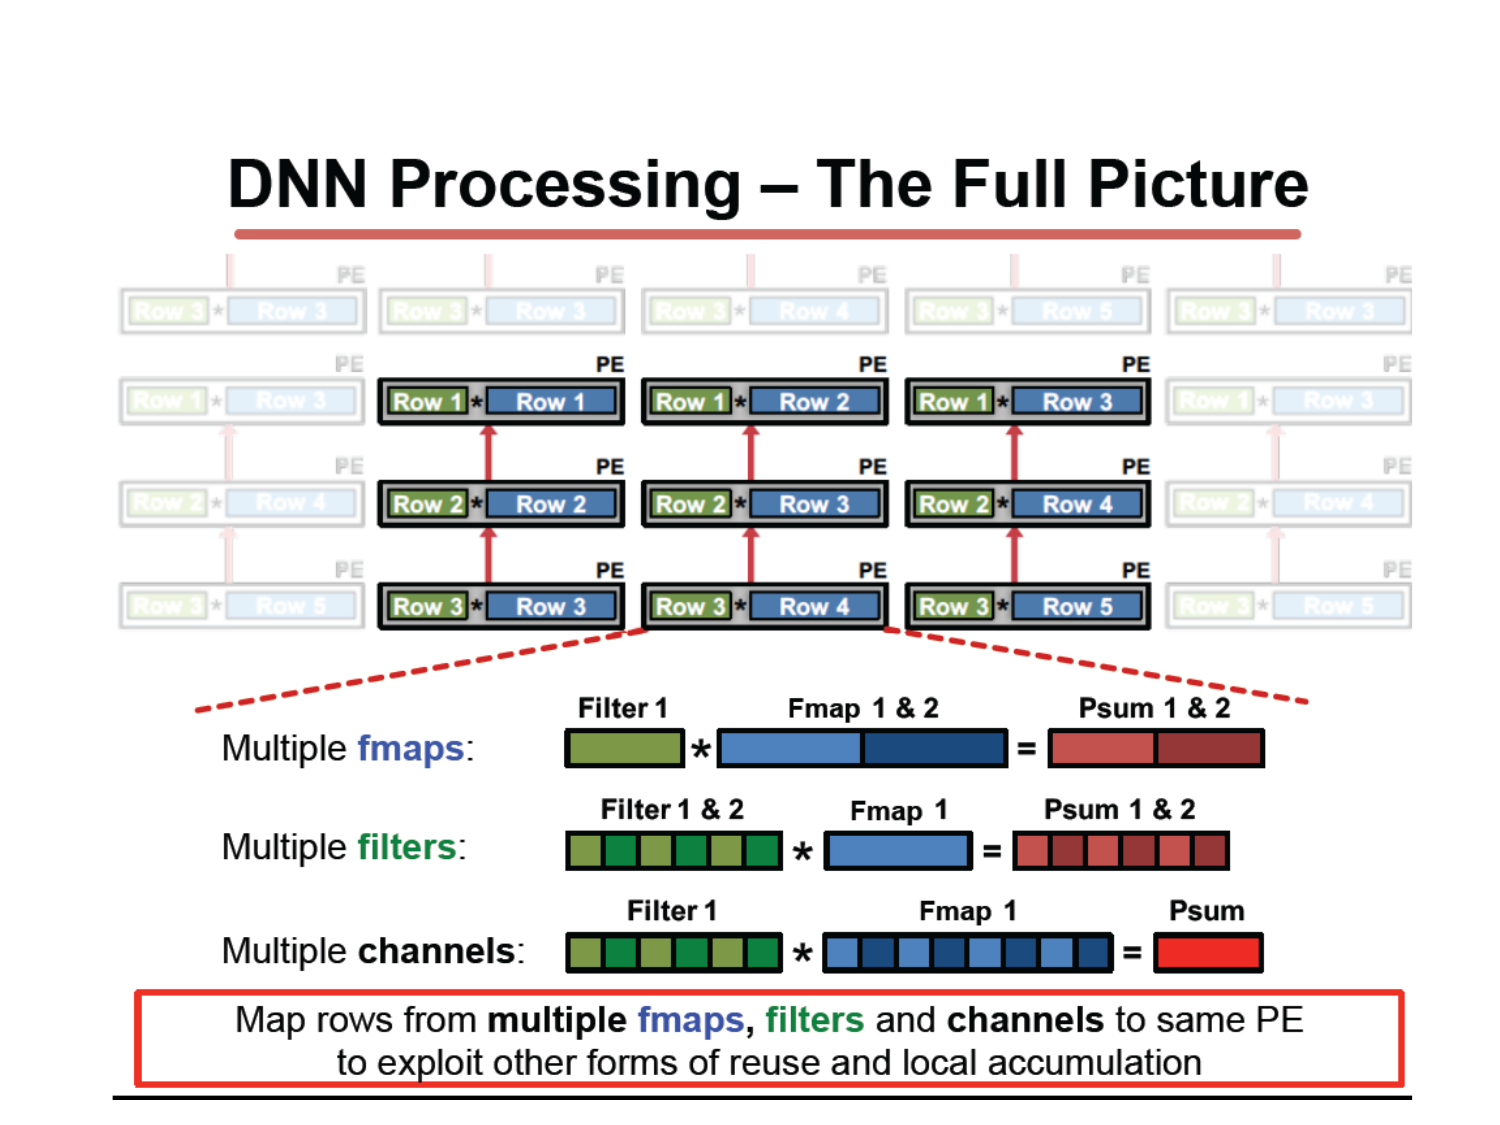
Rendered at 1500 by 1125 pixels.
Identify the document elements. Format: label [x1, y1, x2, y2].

picture [112, 124, 1413, 1100]
